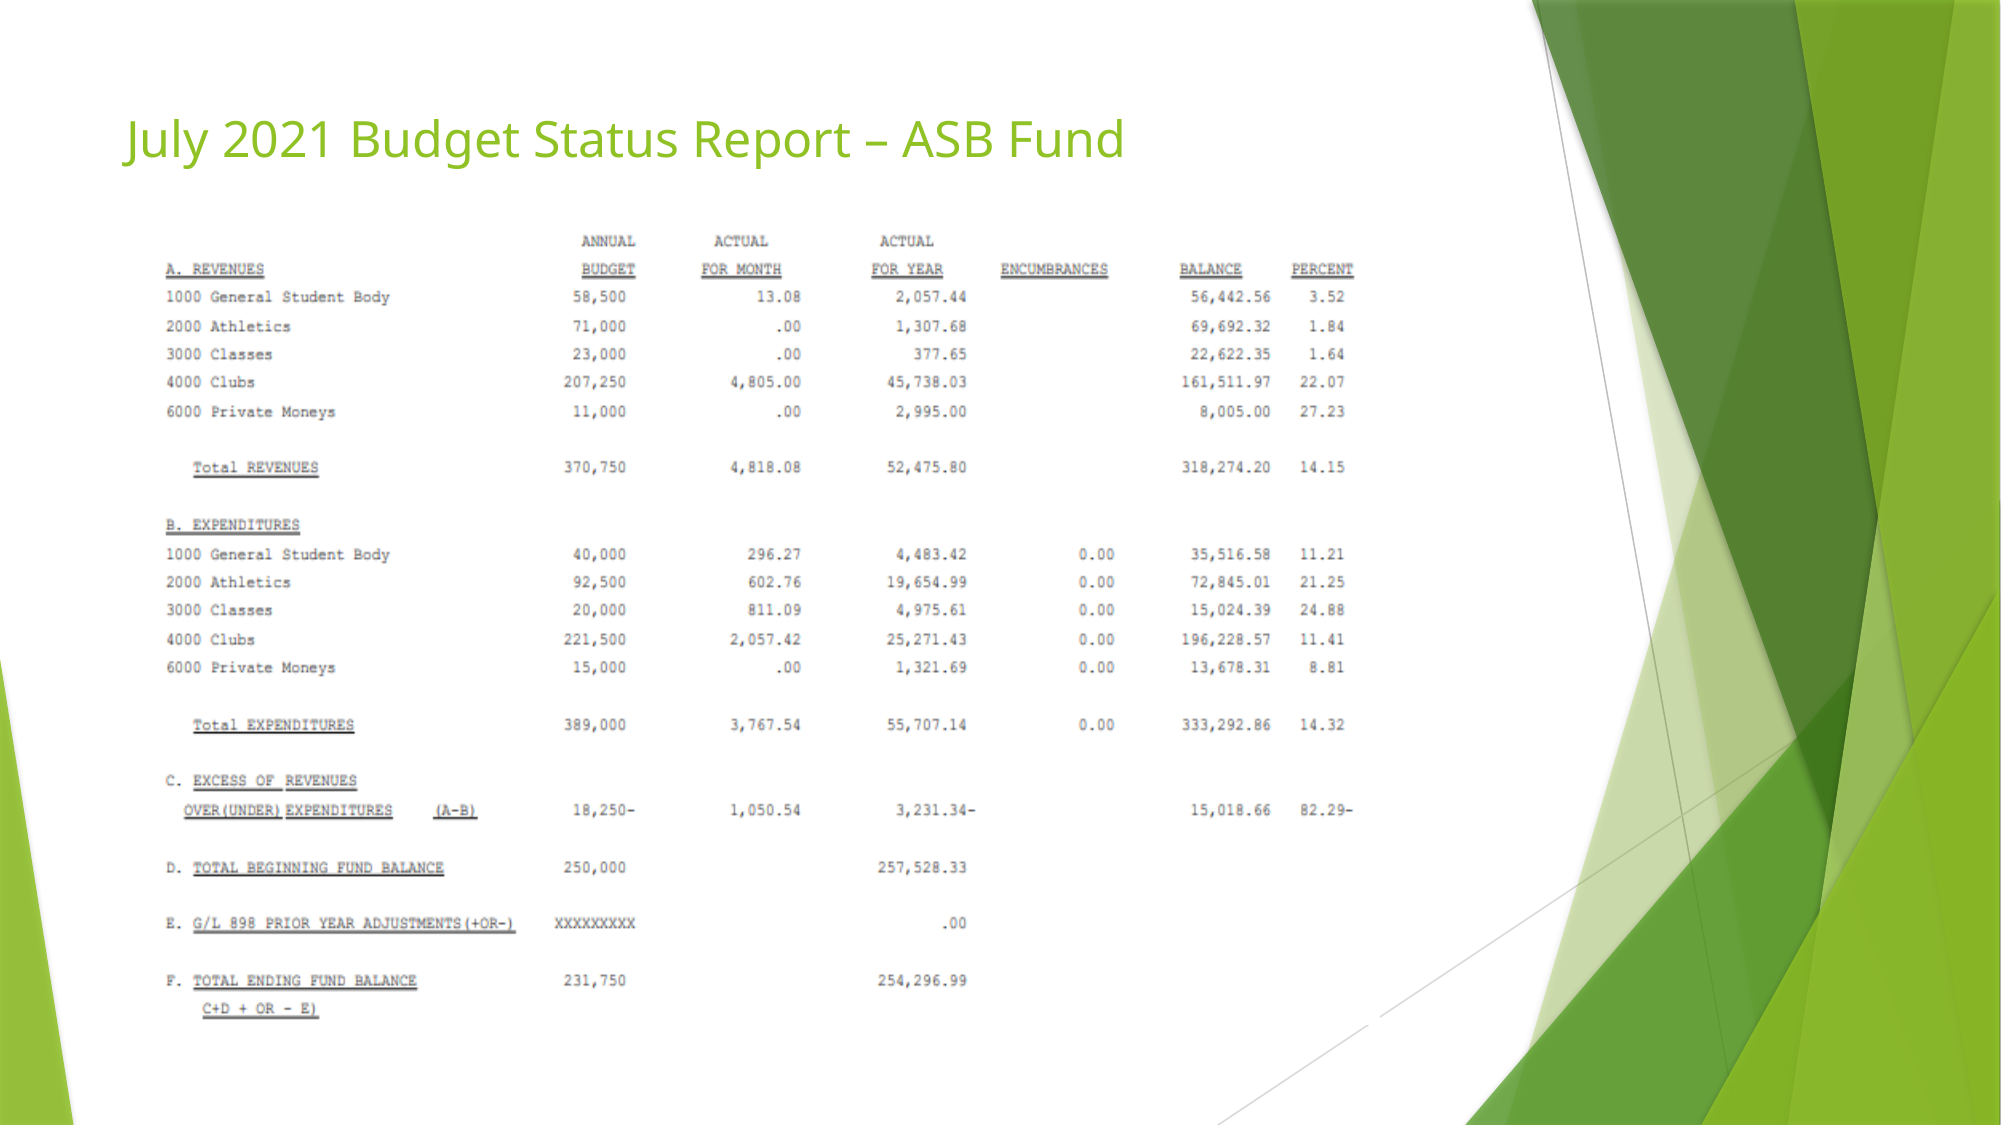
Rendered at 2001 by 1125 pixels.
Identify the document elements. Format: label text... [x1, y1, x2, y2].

title July 2021 Budget Status Report – ASB Fund [111, 99, 1522, 186]
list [147, 216, 1380, 1026]
